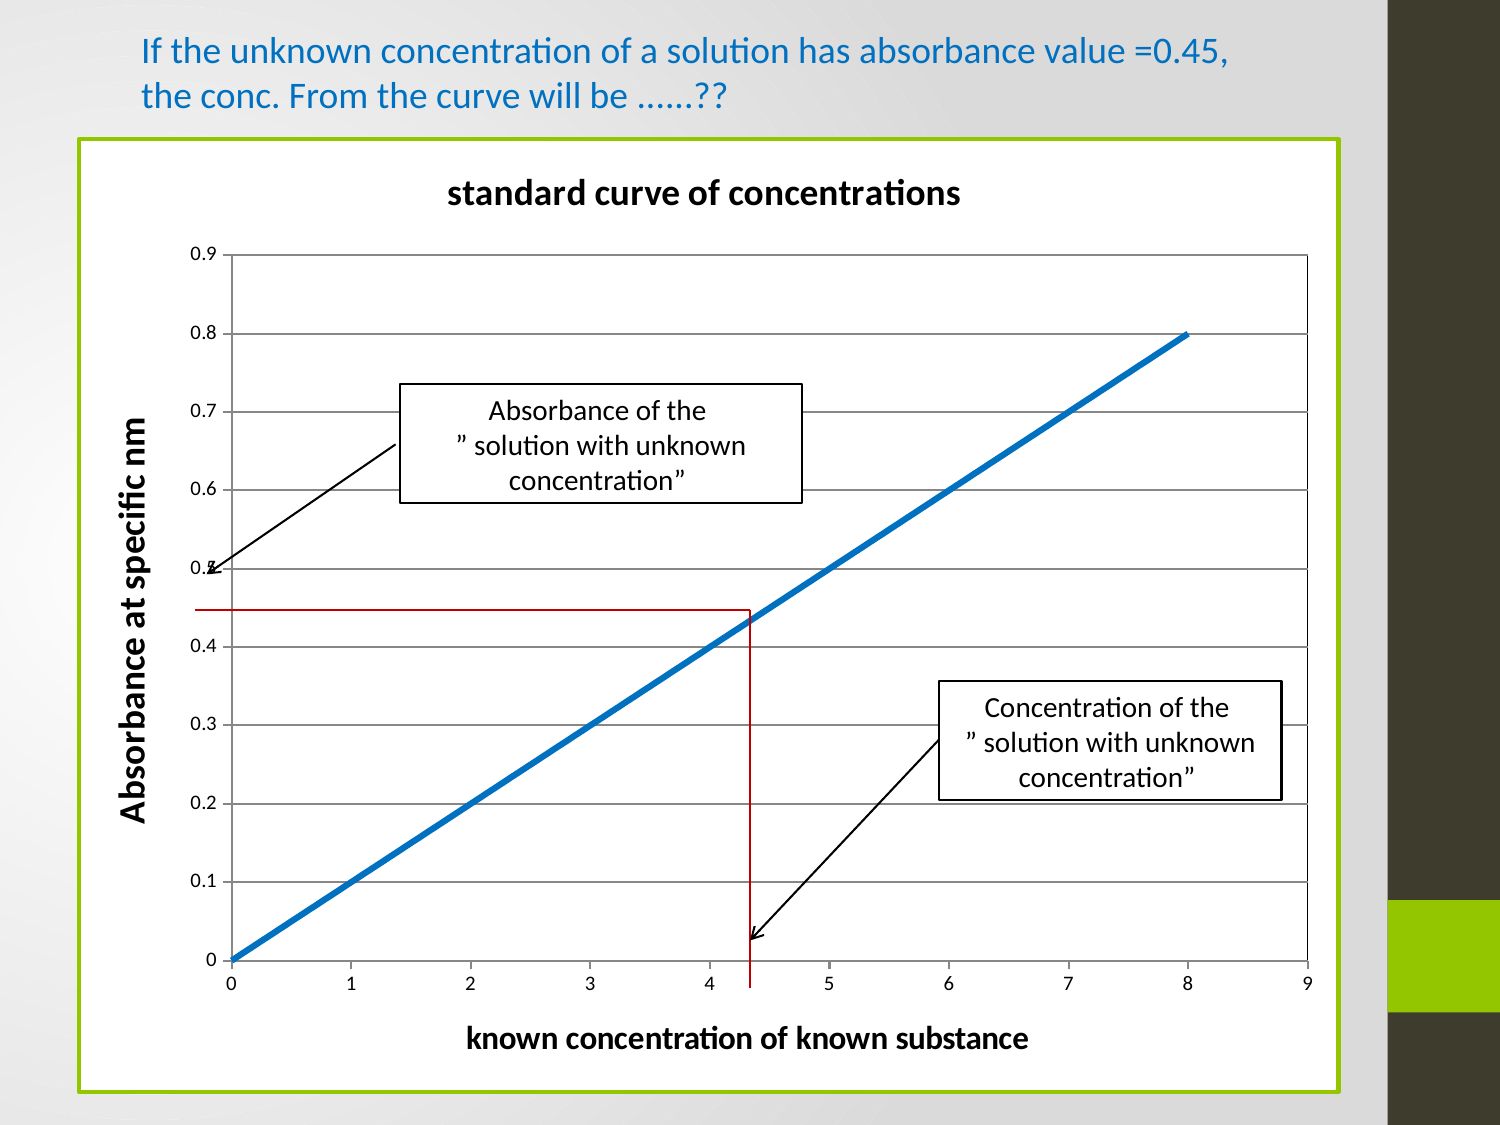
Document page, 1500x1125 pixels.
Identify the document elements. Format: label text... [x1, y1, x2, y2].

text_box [749, 739, 940, 941]
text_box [206, 443, 397, 575]
text_box If the unknown concentration of a solution has absorbance value =0.45, the conc. From the curve will be ......?? [126, 19, 1254, 124]
chart [76, 136, 1342, 1095]
